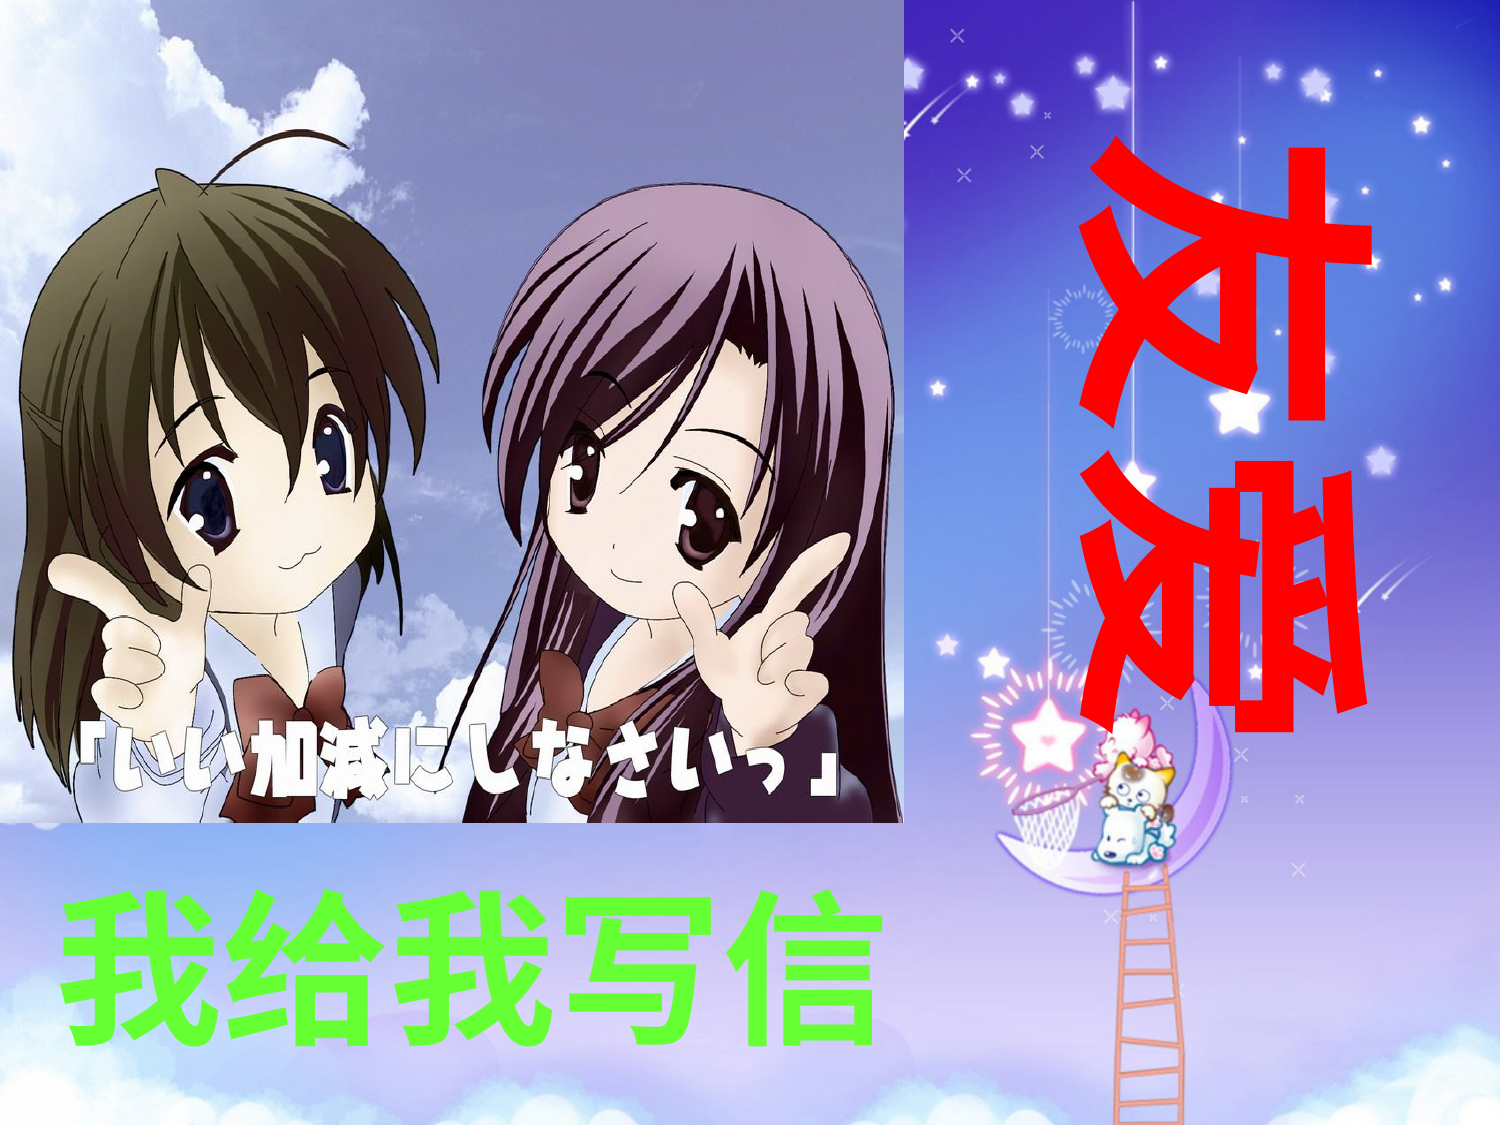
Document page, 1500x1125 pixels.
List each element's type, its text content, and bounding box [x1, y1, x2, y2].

text_box 友爱 [1021, 113, 1427, 976]
picture [0, 0, 1500, 1125]
text_box 我给我写信 [41, 857, 1211, 1073]
